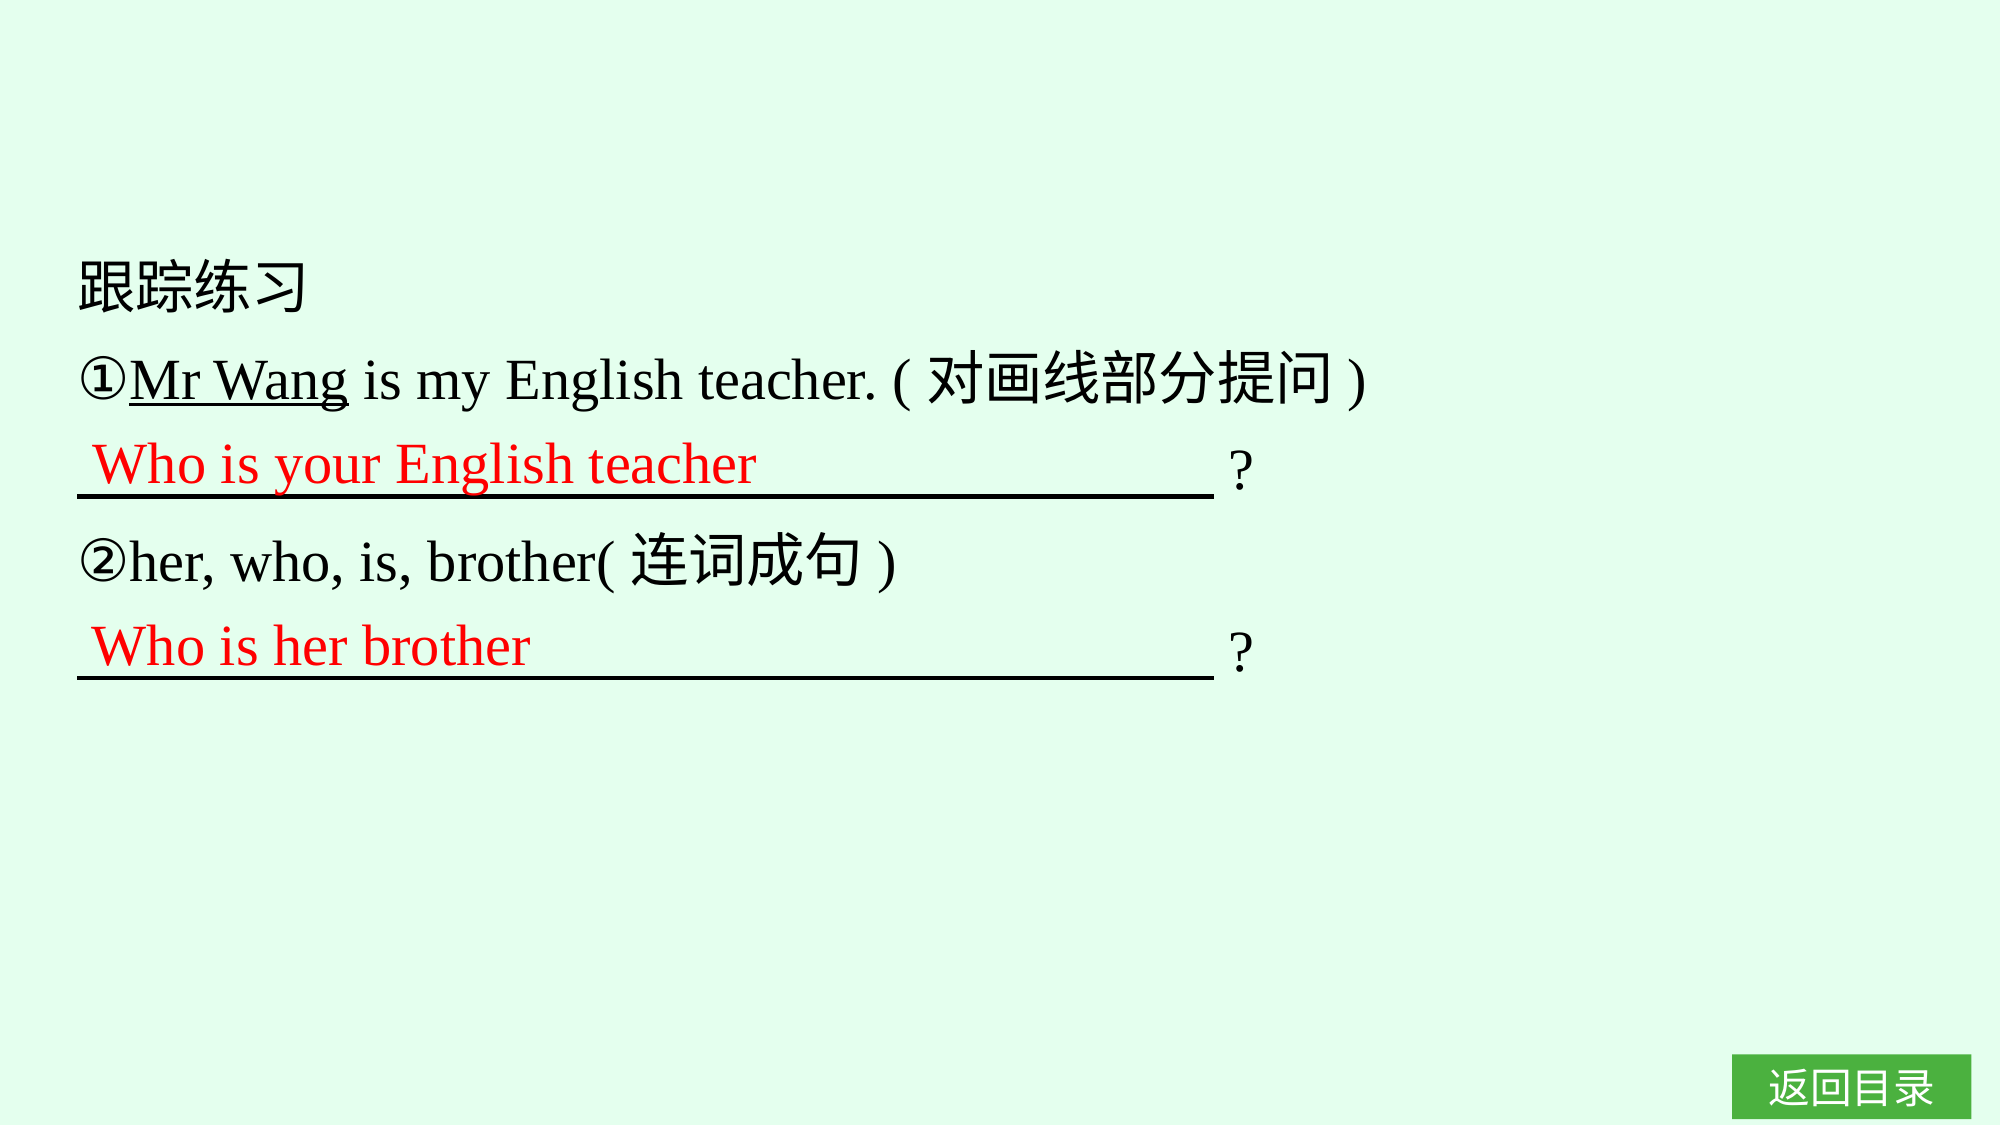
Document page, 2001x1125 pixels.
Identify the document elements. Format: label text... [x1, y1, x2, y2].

text_box 跟踪练习 ①Mr Wang is my English teacher. (对画线部分提问) ? ②her, who, is, brother(连词成句) ? [62, 221, 1938, 691]
text_box Who is your English teacher [78, 403, 773, 503]
text_box Who is her brother [77, 585, 547, 685]
